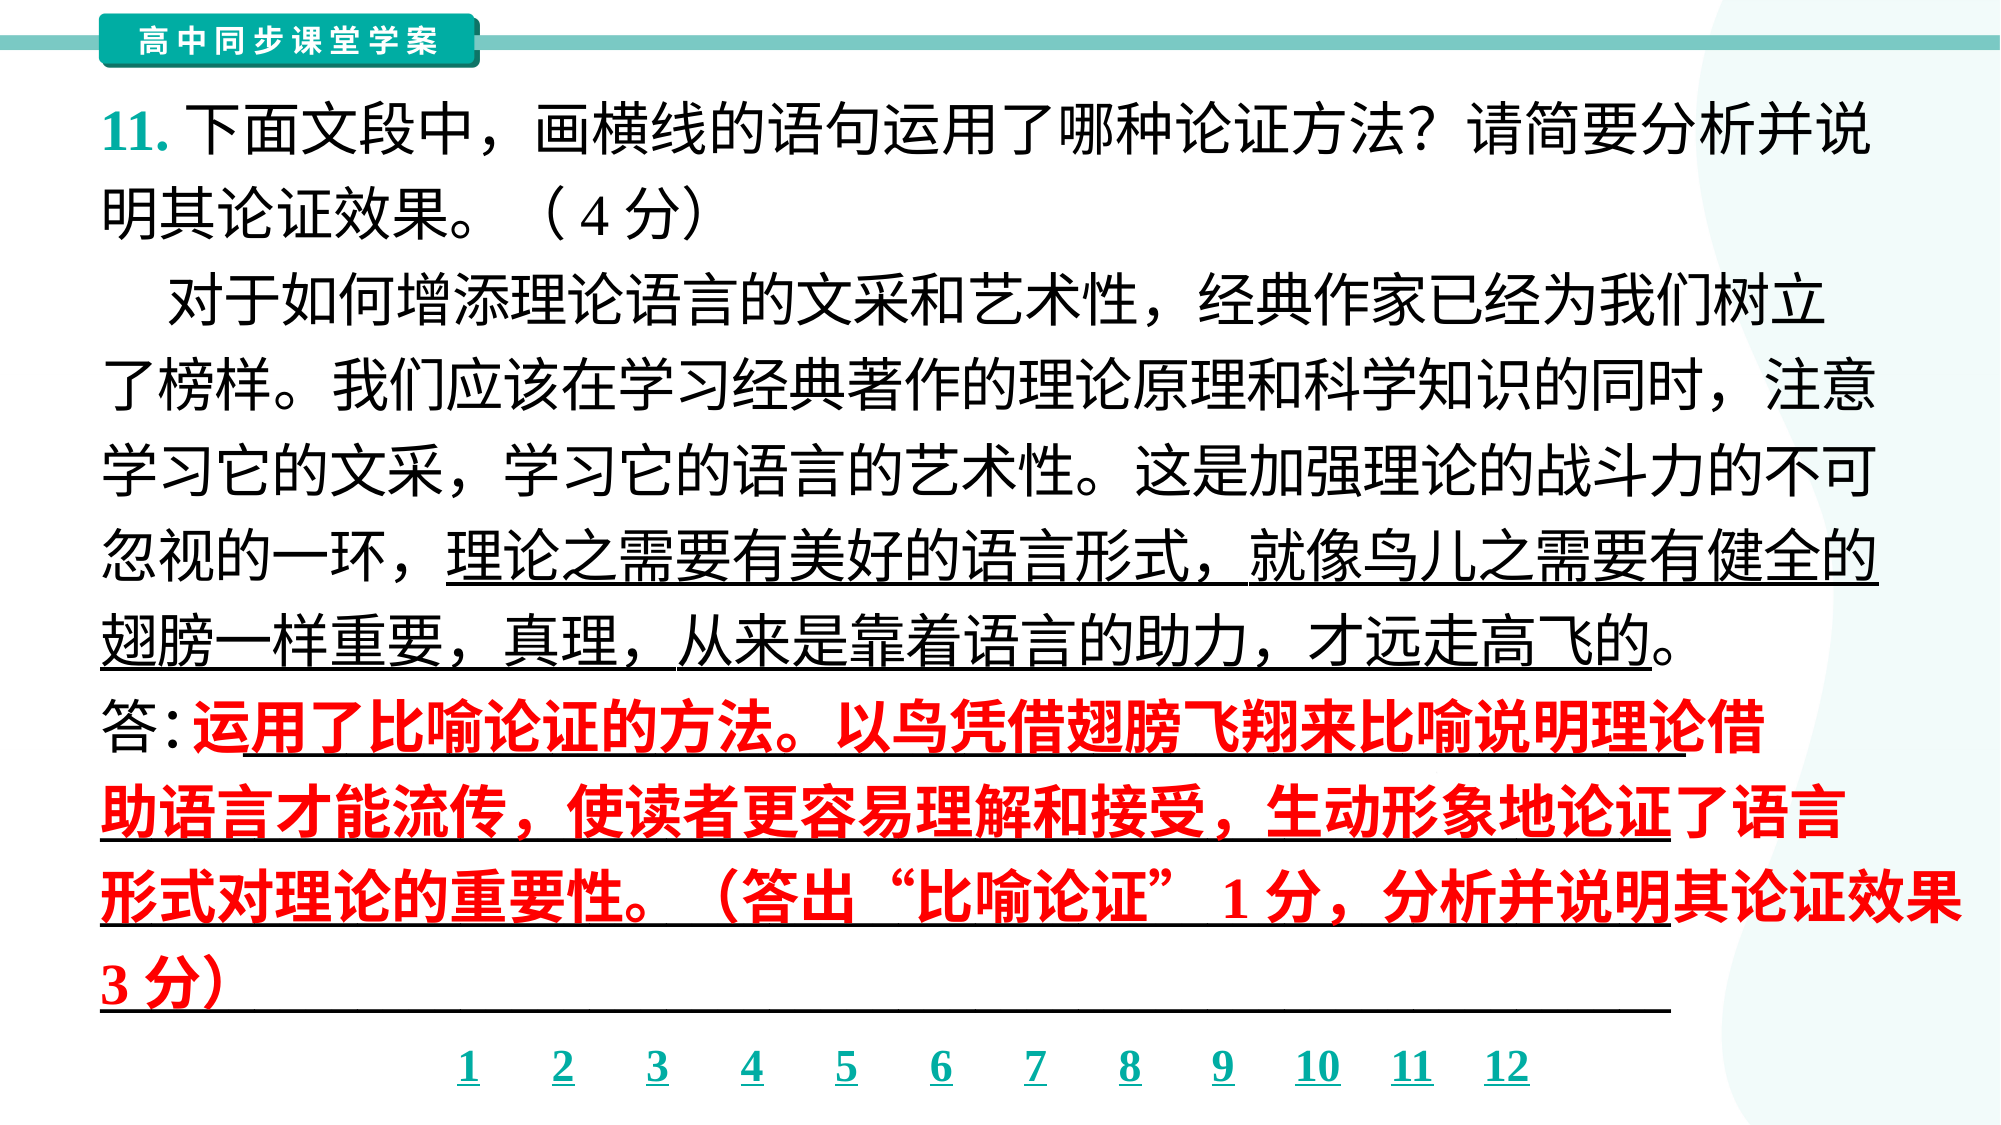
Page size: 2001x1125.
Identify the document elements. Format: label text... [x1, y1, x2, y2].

text_box 11.下面文段中，画横线的语句运用了哪种论证方法？请简要分析并说 明其论证效果。（4分） 对于如何增添理论语言的文采和艺术性，经典作家已经为我们树立 了榜样。我们应该在学习经典著作的理论原理和科学知识的同时，注意 学习它的文采，学习它的语言的艺术性。这是加强理论的战斗力的不可 忽视的一环，理论之需要有美好的语言形式，就像鸟儿之需要有健全的 翅膀一样重要，真理，从来是靠着语言的助力，才远走高飞的。 答： ________________________________________________________ _____________________________________________________________ _____________________________________________________________ _____________________________________________________________ [100, 76, 1899, 674]
text_box 运用了比喻论证的方法。以鸟凭借翅膀飞翔来比喻说明理论借 助语言才能流传，使读者更容易理解和接受，生动形象地论证了语言 形式对理论的重要性。（答出“比喻论证”1分，分析并说明其论证效果 3分） [100, 674, 1899, 1017]
picture [0, 0, 2000, 1125]
